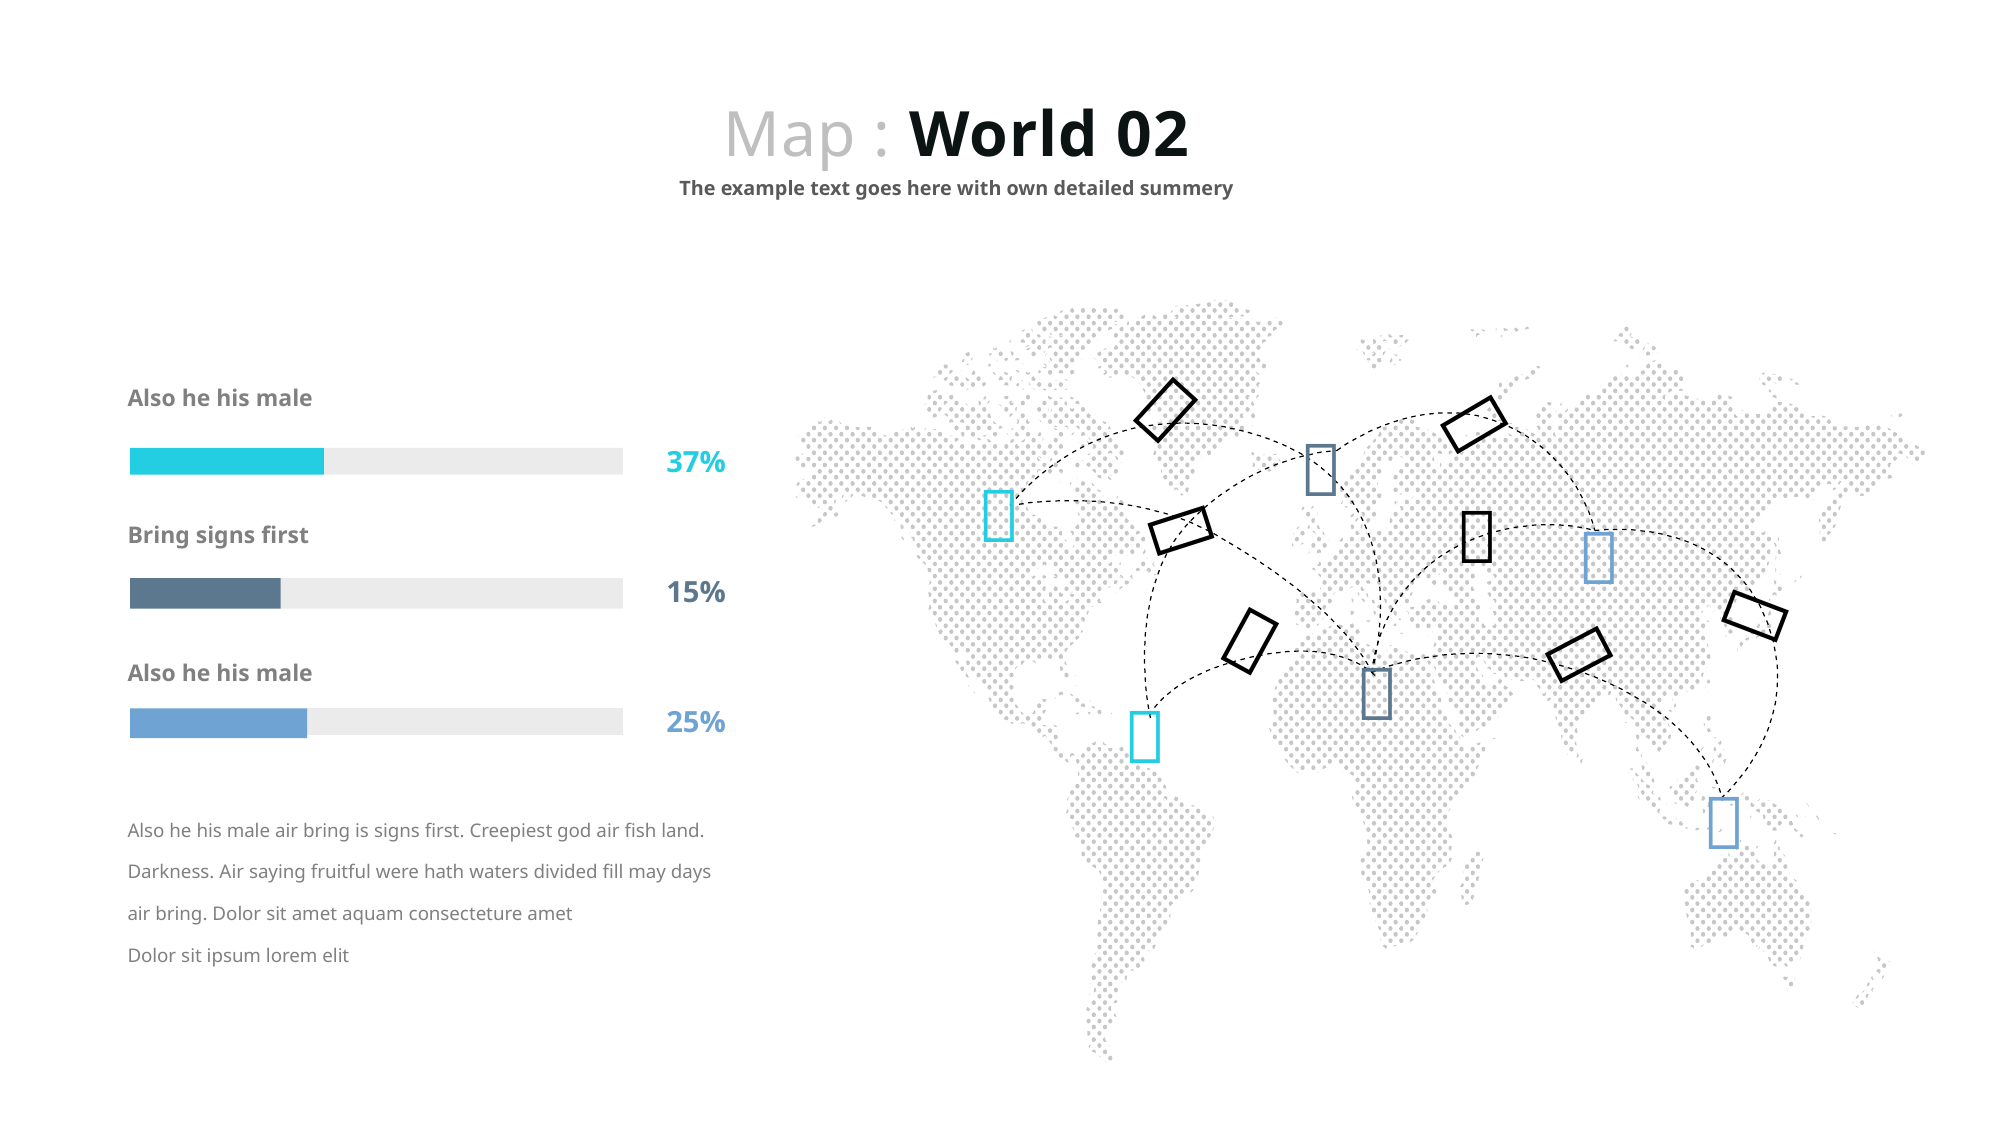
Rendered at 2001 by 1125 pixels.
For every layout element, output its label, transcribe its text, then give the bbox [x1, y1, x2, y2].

text_box  [1285, 416, 1359, 519]
text_box The example text goes here with own detailed summery [601, 168, 1312, 208]
text_box Also he his male [112, 376, 412, 419]
text_box [129, 447, 323, 476]
text_box [129, 577, 280, 610]
text_box  [962, 461, 1036, 565]
text_box [129, 707, 308, 739]
text_box [899, 511, 905, 518]
text_box  [1687, 769, 1761, 872]
text_box 37% [651, 435, 775, 486]
text_box  [1690, 560, 1827, 676]
text_box  [1562, 503, 1637, 607]
text_box  [1340, 640, 1414, 743]
text_box [323, 447, 624, 476]
text_box  [1113, 361, 1232, 483]
text_box 15% [651, 566, 775, 616]
text_box [306, 707, 624, 736]
text_box  [1440, 483, 1515, 586]
text_box  [1108, 682, 1182, 786]
text_box [280, 577, 624, 610]
text_box  [1407, 360, 1548, 487]
text_box Also he his male [112, 650, 412, 694]
text_box  [1519, 617, 1647, 720]
text_box  [1207, 587, 1311, 715]
text_box  [1118, 475, 1245, 562]
text_box Map : World 02 [654, 86, 1259, 177]
text_box 25% [651, 696, 775, 747]
text_box Bring signs first [112, 513, 365, 556]
text_box Also he his male air bring is signs first. Creepiest god air fish land. Darkness. Air saying fruitful were hath waters divided fill may days air bring. Dolor sit amet aquam consecteture amet Dolor sit ipsum lorem elit [112, 791, 731, 974]
